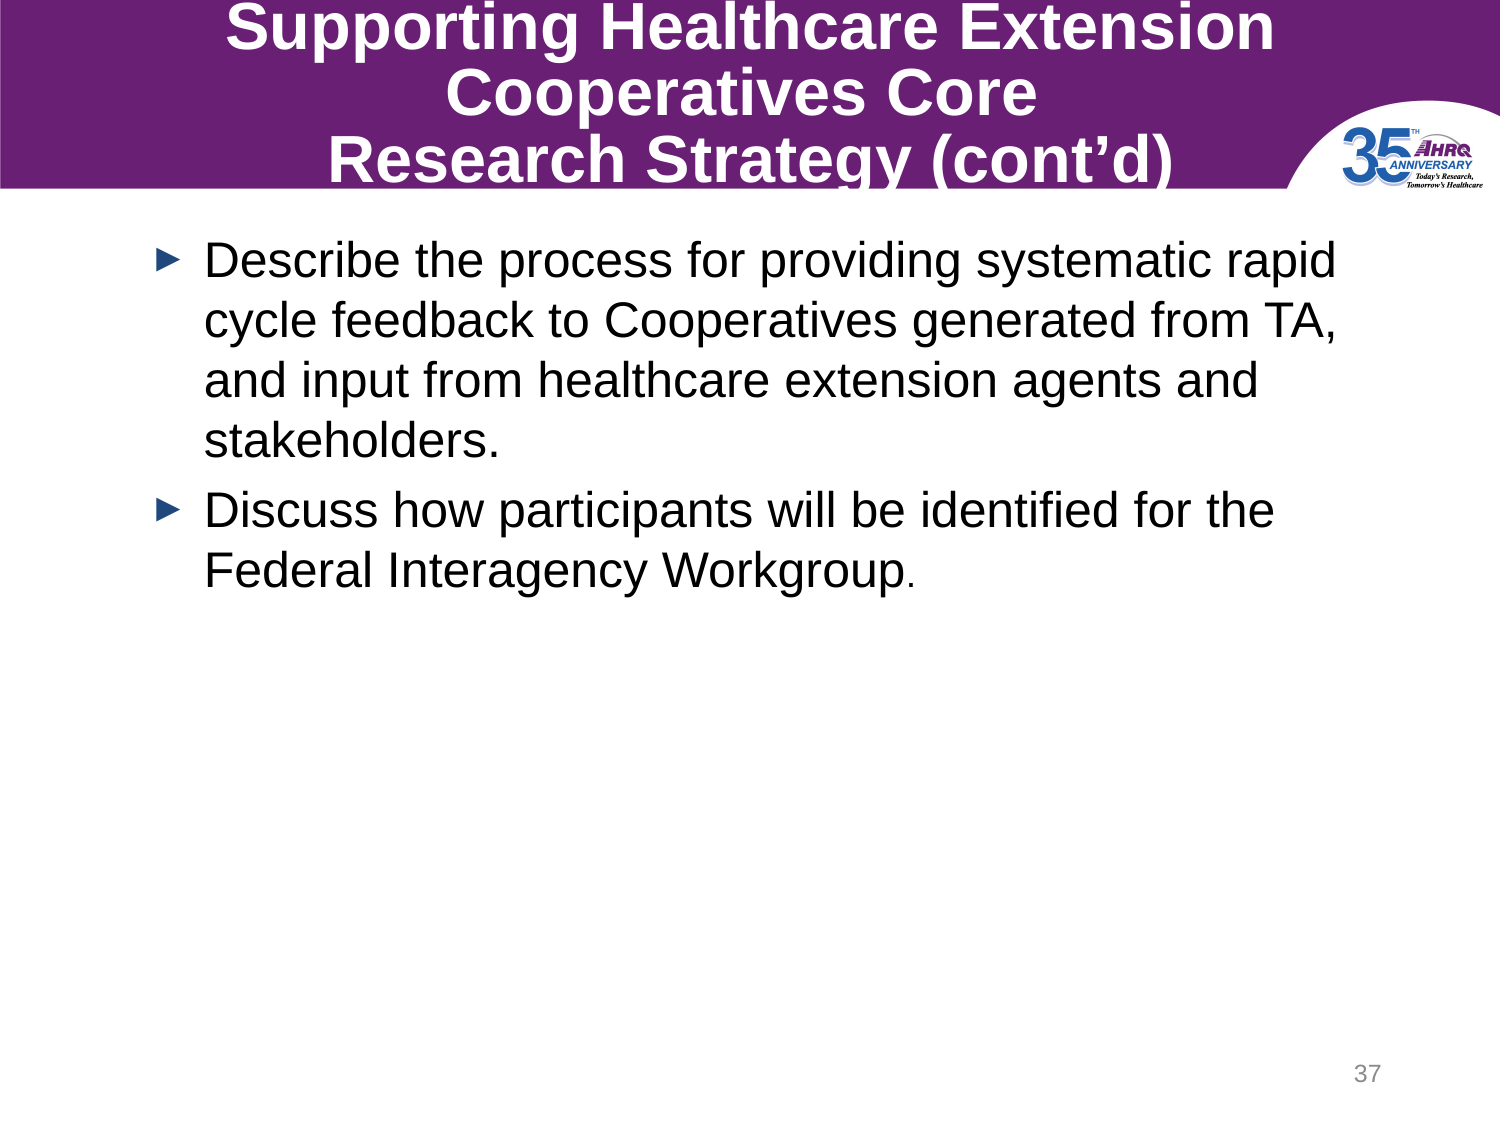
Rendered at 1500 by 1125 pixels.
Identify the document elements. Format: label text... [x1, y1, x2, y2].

picture [0, 0, 1500, 1125]
slide_number 37 [1059, 1042, 1397, 1103]
list Describe the process for providing systematic rapid cycle feedback to Cooperatives generated from TA, and input from healthcare extension agents and stakeholders. Discuss how participants will be identified for the Federal Interagency Workgroup. [76, 219, 1427, 983]
title Supporting Healthcare Extension Cooperatives Core Research Strategy (cont’d) [142, 45, 1361, 147]
